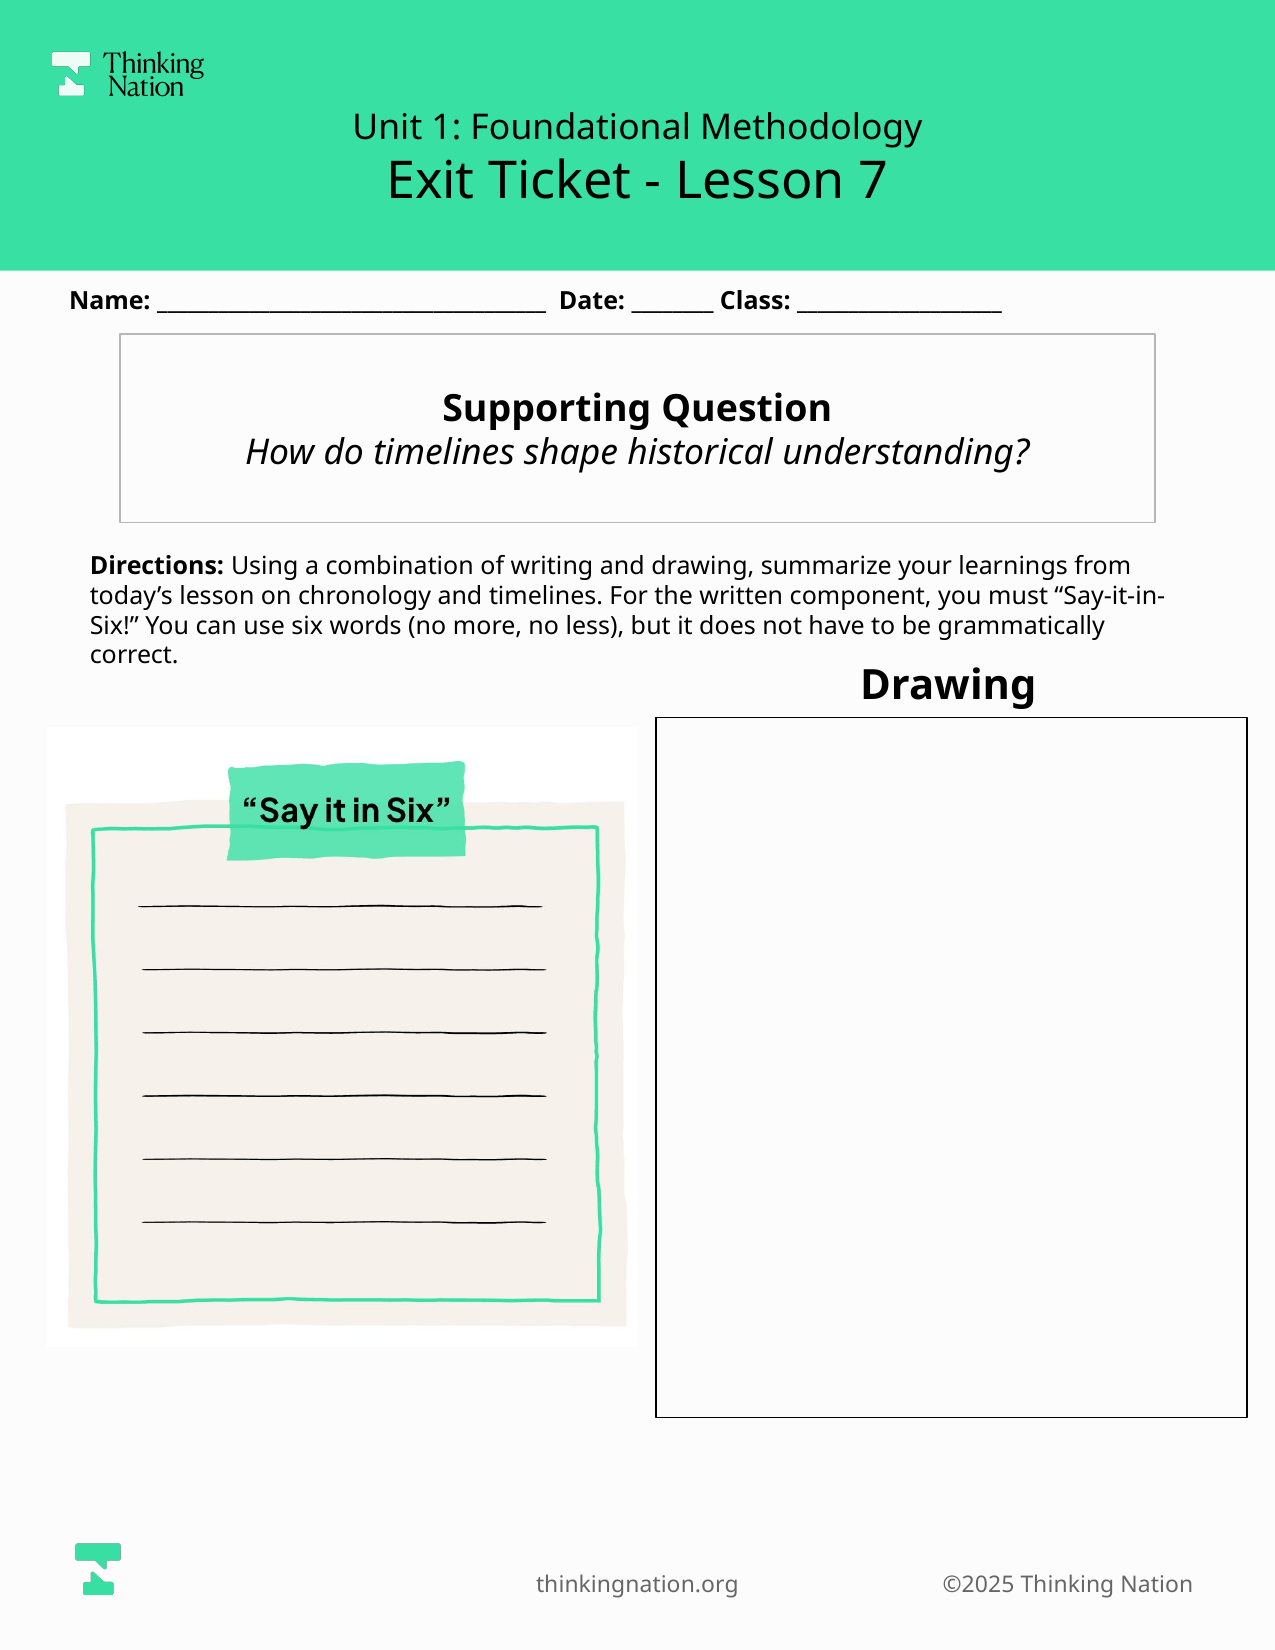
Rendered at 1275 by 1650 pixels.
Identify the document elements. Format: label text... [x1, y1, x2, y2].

text_box thinkingnation.org [486, 1553, 789, 1605]
text_box Drawing [845, 643, 1058, 714]
text_box Supporting Question How do timelines shape historical understanding? [119, 333, 1156, 523]
picture [62, 1533, 134, 1605]
text_box [655, 717, 1247, 1418]
text_box Directions: Using a combination of writing and drawing, summarize your learnings from today’s lesson on chronology and timelines. For the written component, you must “Say-it-in-Six!” You can use six words (no more, no less), but it does not have to be grammatically correct. [74, 534, 1201, 684]
text_box ©2025 Thinking Nation [907, 1553, 1210, 1605]
picture [46, 726, 638, 1348]
text_box Unit 1: Foundational Methodology Exit Ticket - Lesson 7 [0, 0, 1275, 271]
picture [35, 37, 210, 110]
text_box Name: ______________________________________ Date: ________ Class: ____________________ [54, 270, 1221, 330]
